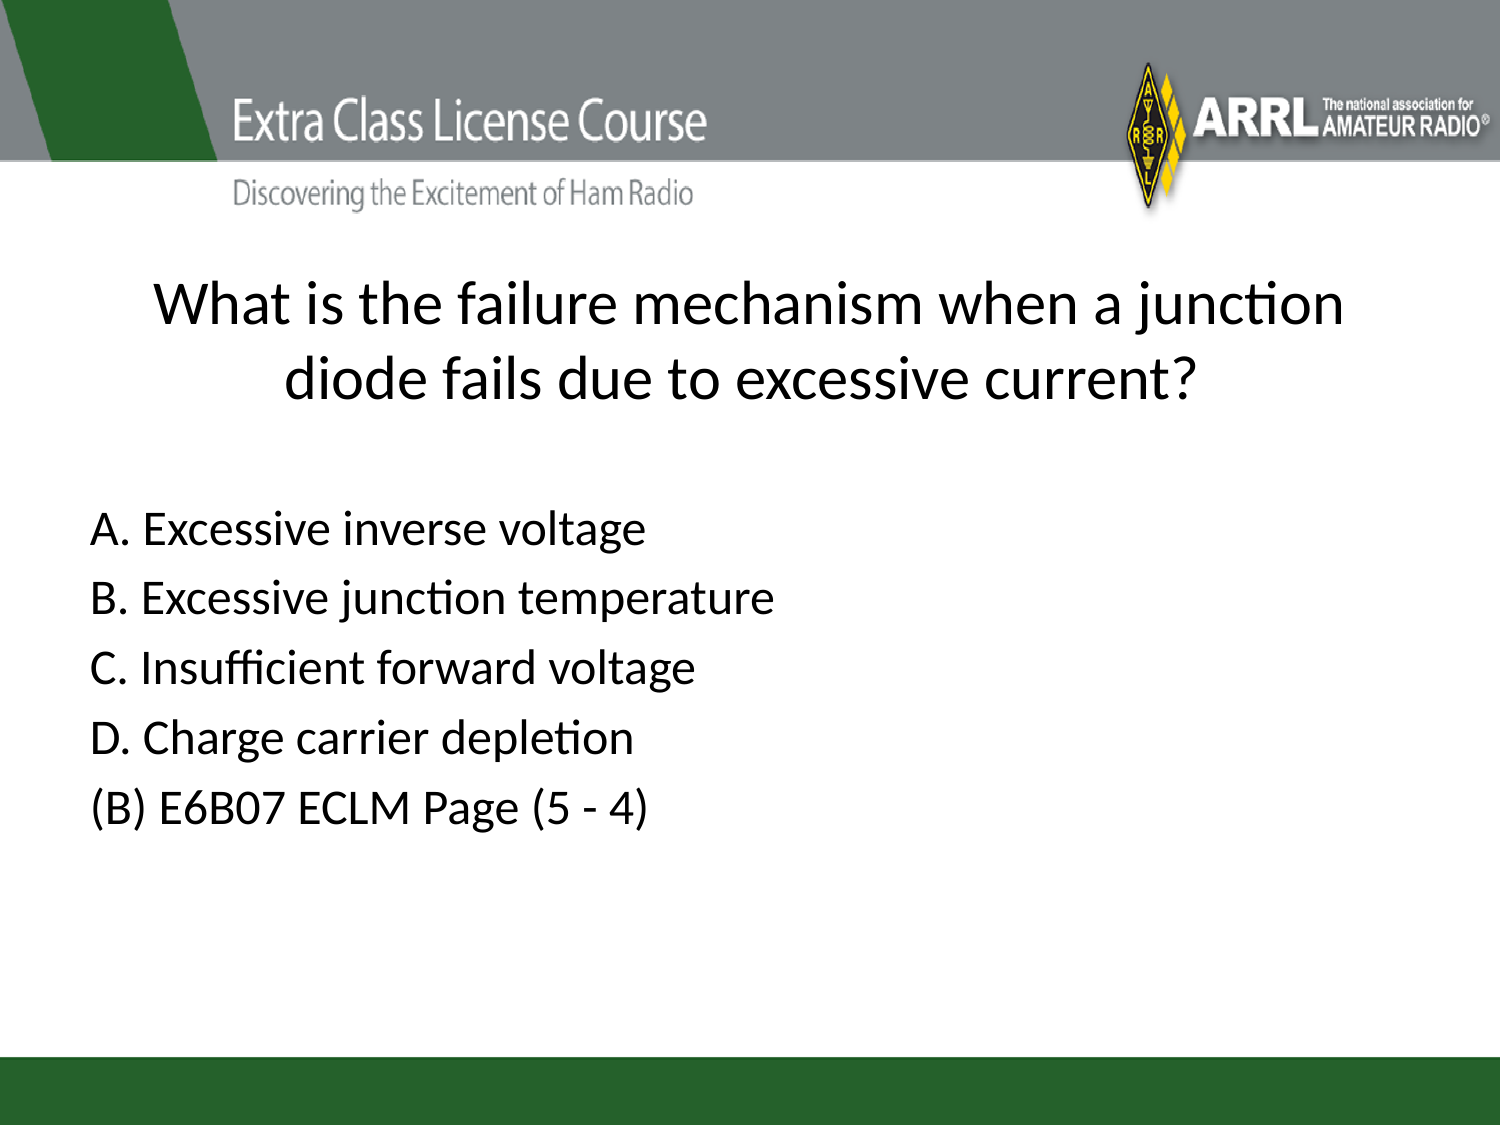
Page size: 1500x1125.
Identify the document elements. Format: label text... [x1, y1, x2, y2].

picture [0, 0, 1500, 1125]
title What is the failure mechanism when a junction diode fails due to excessive current? [75, 254, 1425, 435]
list A. Excessive inverse voltage B. Excessive junction temperature C. Insufficient forward voltage D. Charge carrier depletion (B) E6B07 ECLM Page (5 - 4) [75, 487, 1425, 1005]
